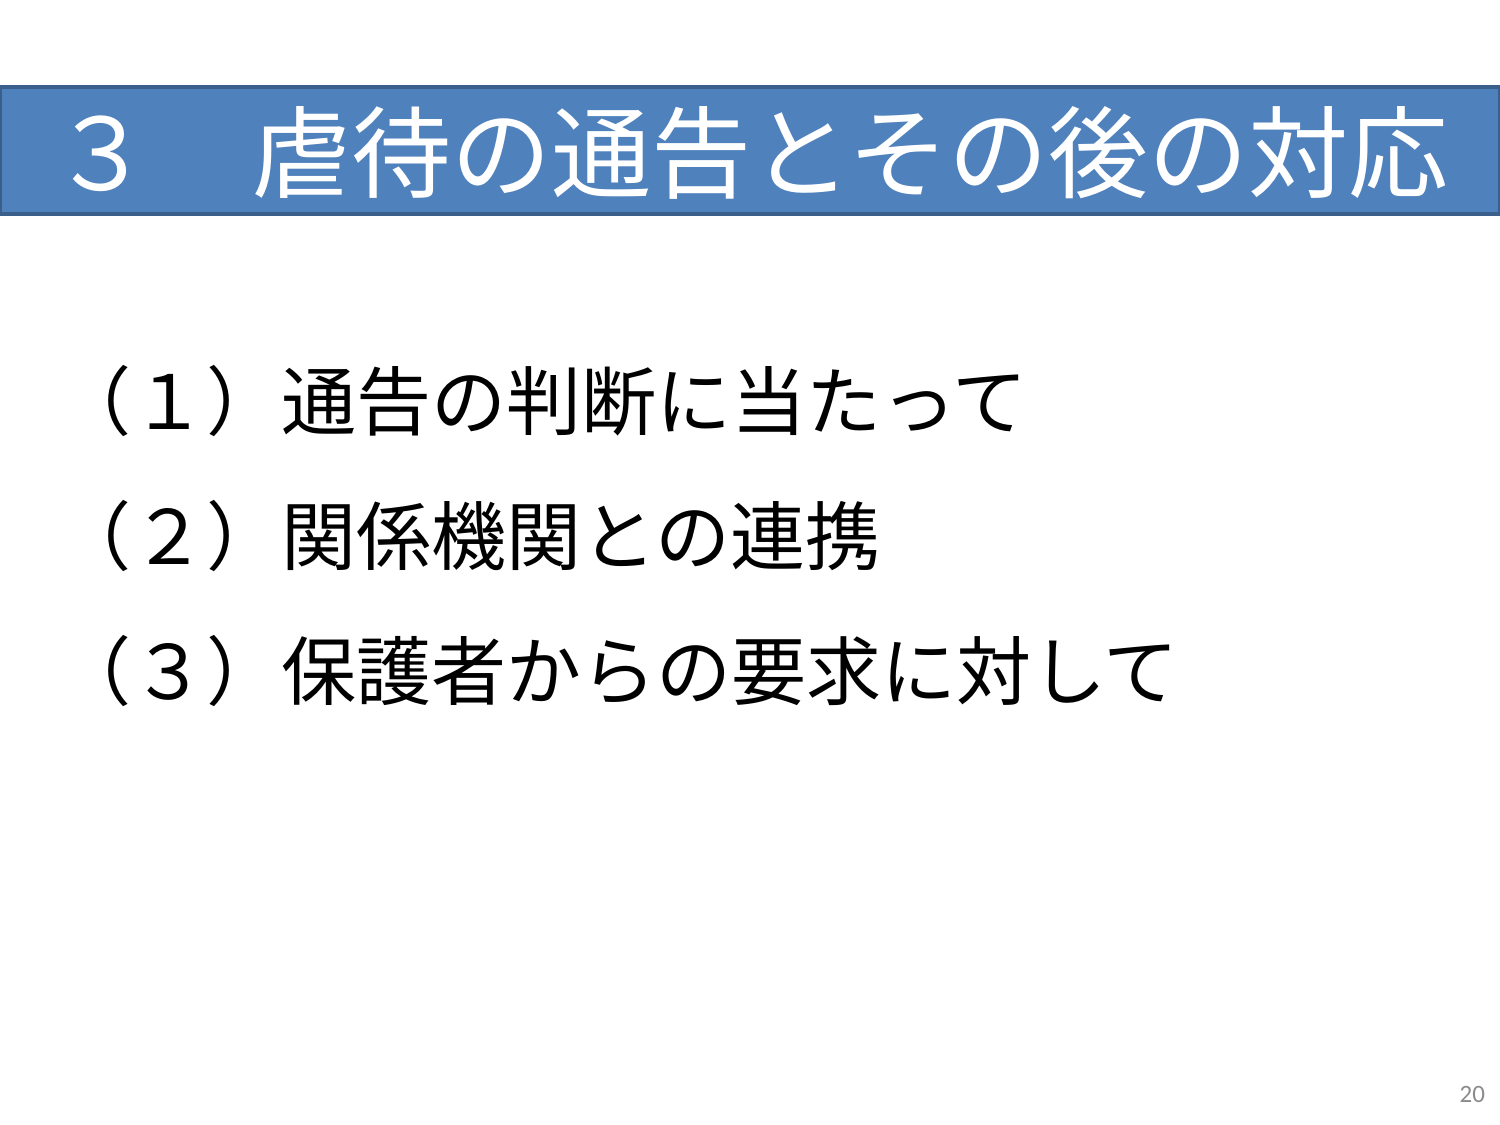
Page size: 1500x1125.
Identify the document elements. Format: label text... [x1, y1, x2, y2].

slide_number 20 [1149, 1062, 1500, 1123]
text_box ３ 虐待の通告とその後の対応 [0, 85, 1500, 216]
text_box （１）通告の判断に当たって （２）関係機関との連携 （３）保護者からの要求に対して [41, 302, 1425, 723]
